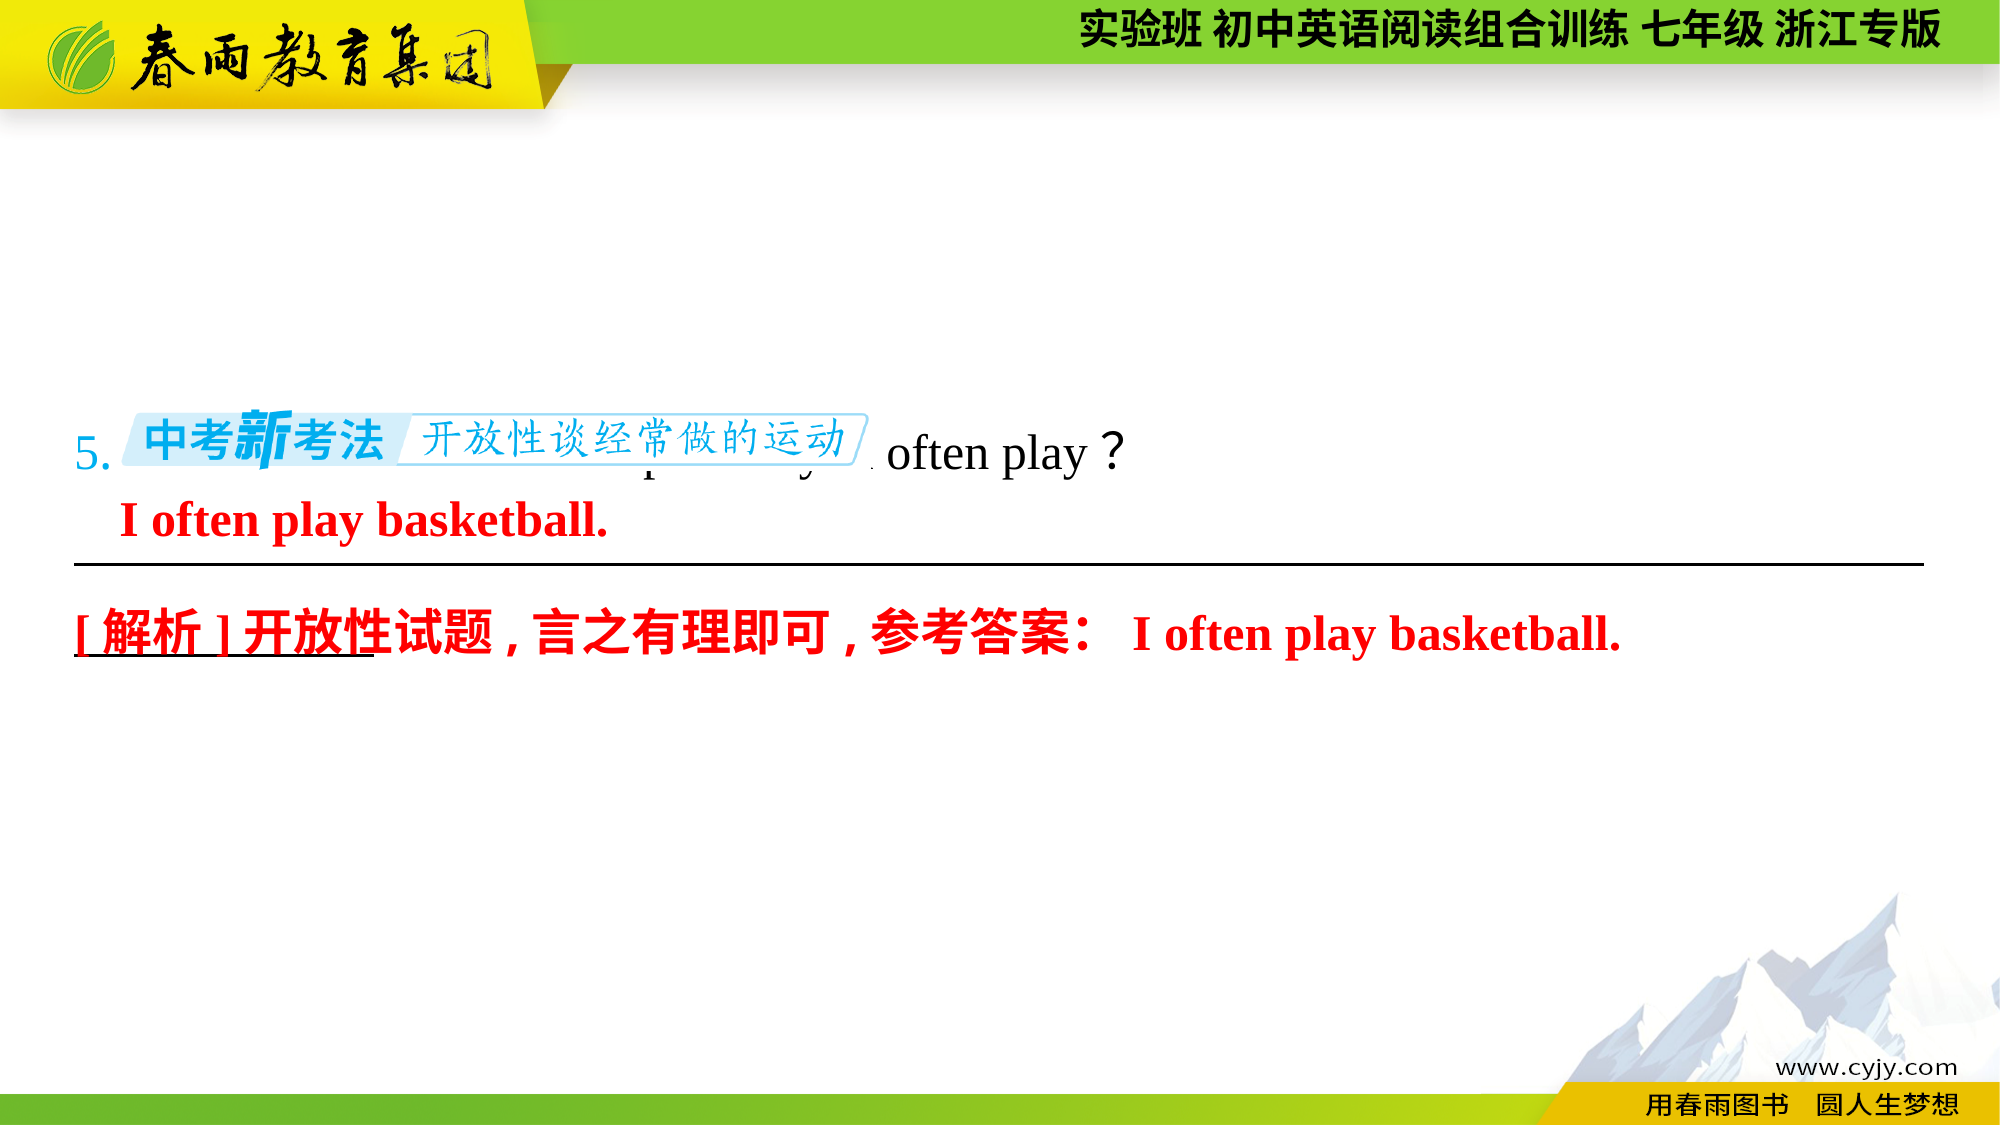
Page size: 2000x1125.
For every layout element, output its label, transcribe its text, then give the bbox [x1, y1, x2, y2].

picture [0, 0, 2000, 1125]
list 5. What sport do you often play？ __________________________________________________________________________ [59, 382, 1944, 562]
text_box I often play basketball. [104, 479, 624, 554]
text_box [解析]开放性试题,言之有理即可,参考答案：I often play basketball. [59, 562, 1944, 668]
